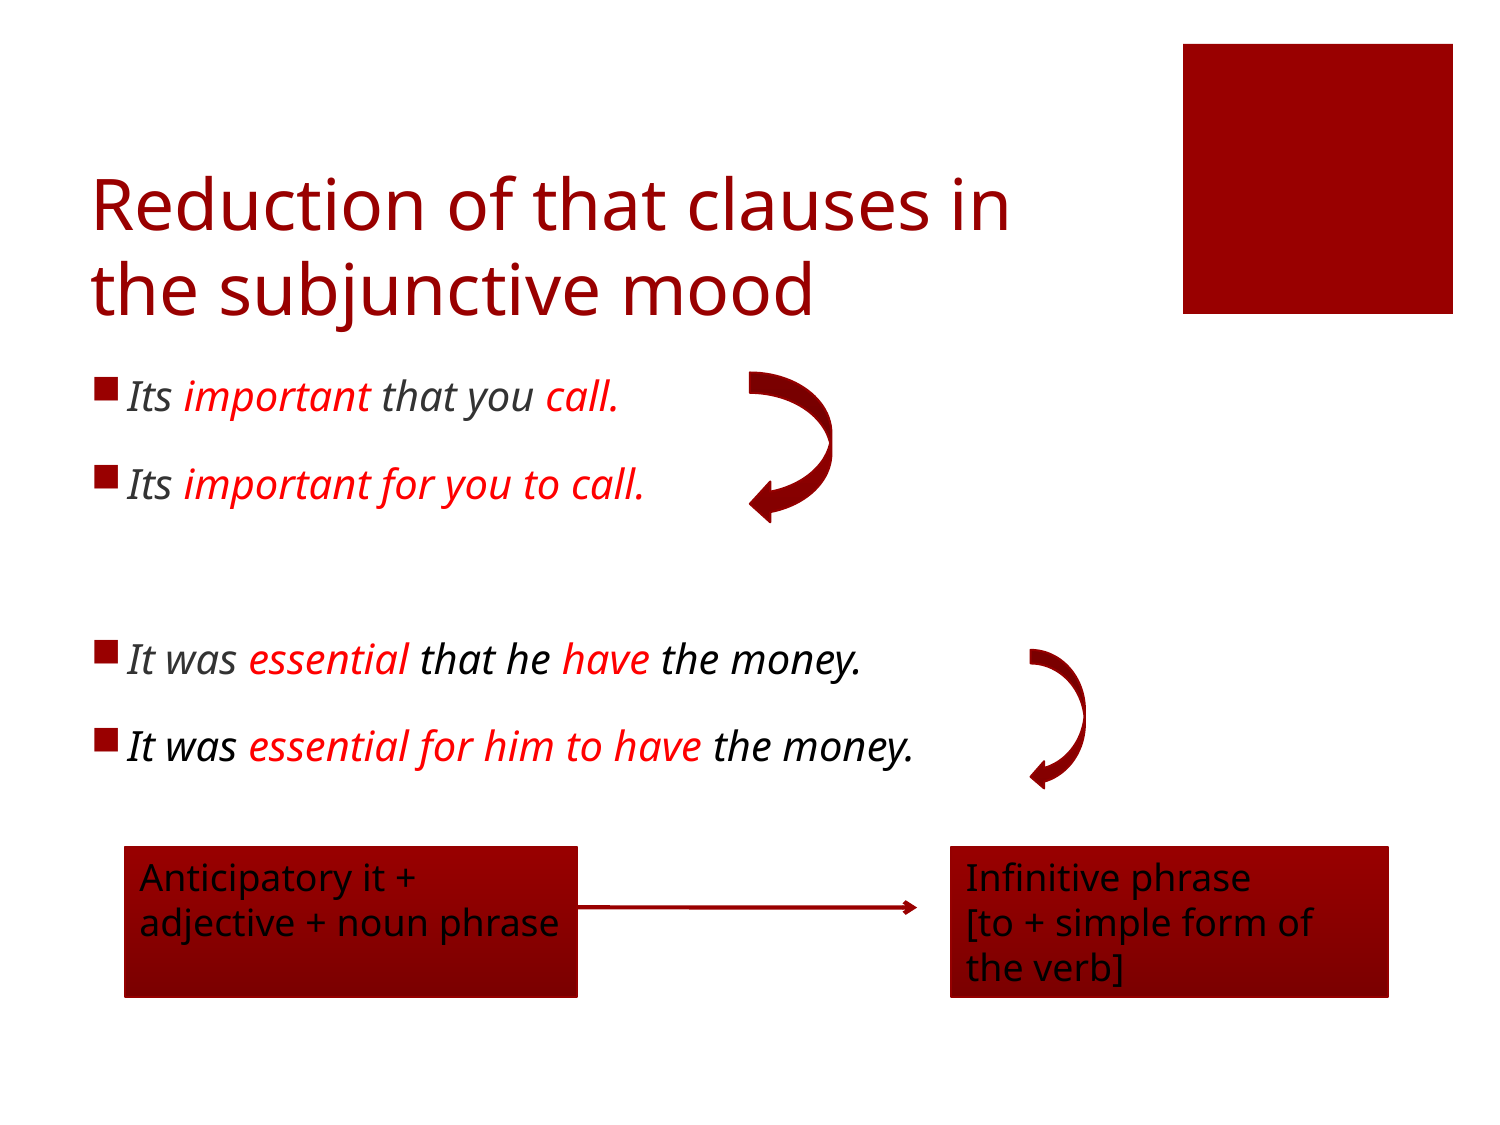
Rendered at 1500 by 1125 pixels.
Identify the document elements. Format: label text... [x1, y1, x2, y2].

text_box Anticipatory it + adjective + noun phrase [124, 846, 578, 998]
title Reduction of that clauses in the subjunctive mood [75, 149, 1143, 338]
list Its important that you call. Its important for you to call. It was essential that he have the money. It was essential for him to have the money. [75, 362, 1143, 1005]
text_box Infinitive phrase [to + simple form of the verb] [950, 846, 1389, 998]
text_box [1029, 648, 1086, 790]
text_box [748, 371, 833, 524]
